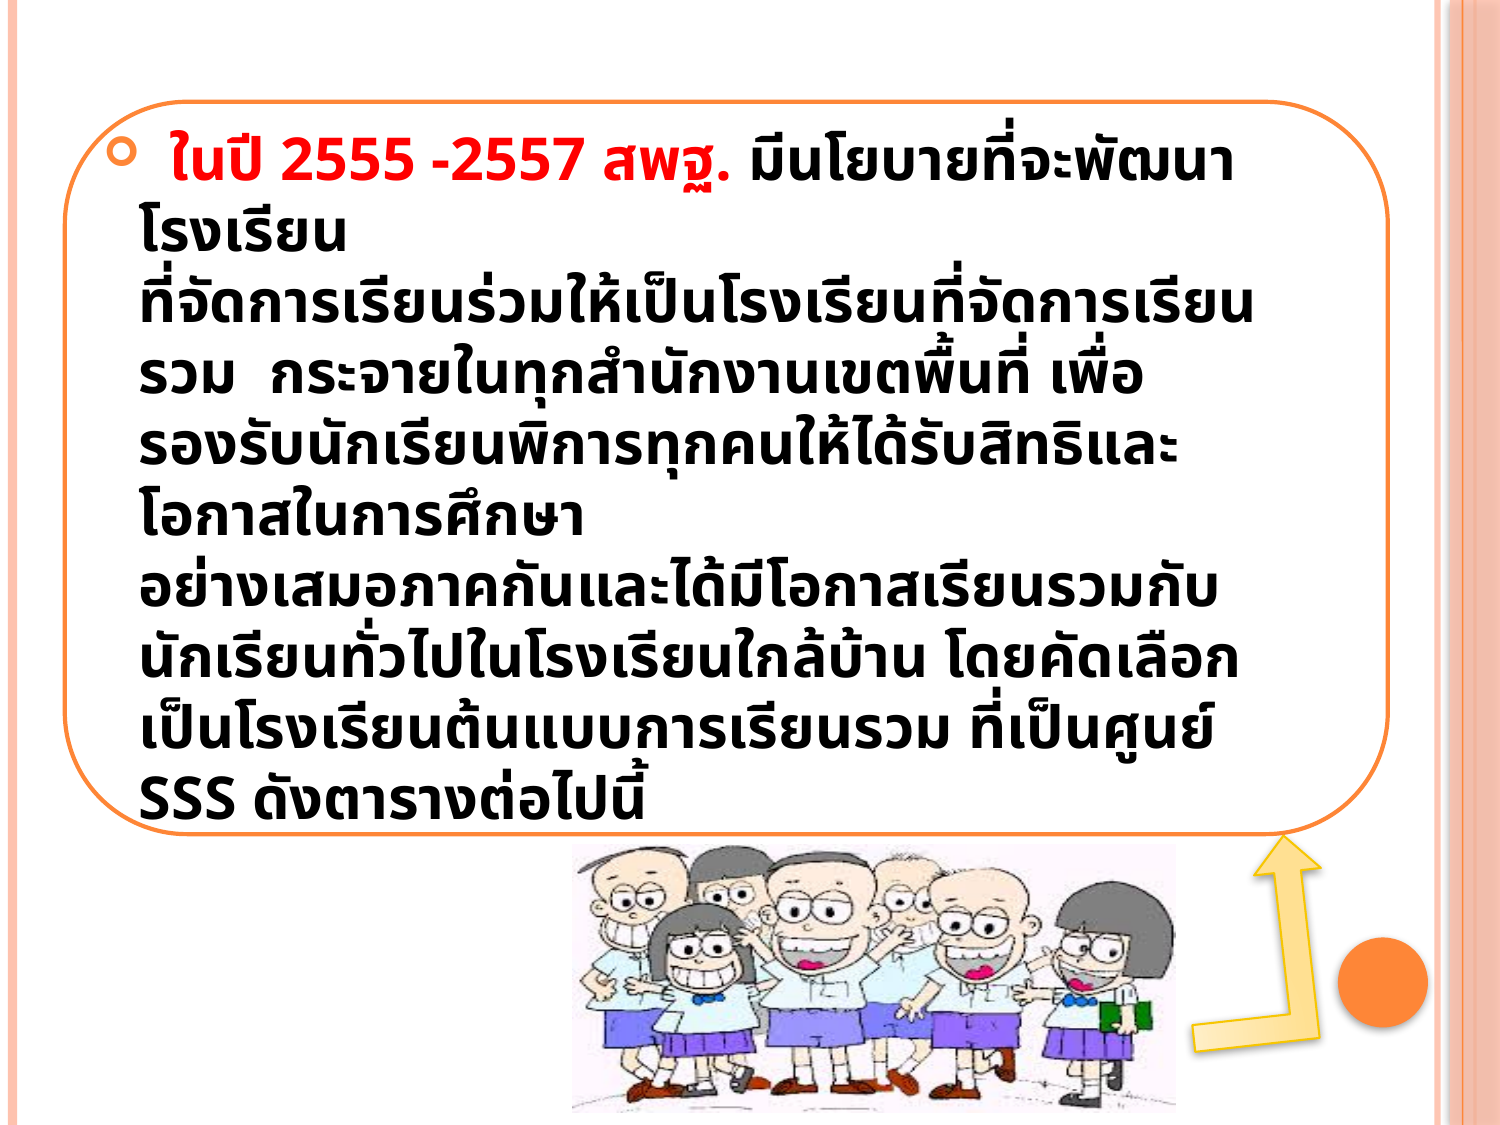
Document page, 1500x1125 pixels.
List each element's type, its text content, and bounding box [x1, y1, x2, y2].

list ในปี 2555 -2557 สพฐ. มีนโยบายที่จะพัฒนาโรงเรียน ที่จัดการเรียนร่วมให้เป็นโรงเรียนที่จัดการเรียนรวม กระจายในทุกสำนักงานเขตพื้นที่ เพื่อรองรับนักเรียนพิการทุกคนให้ได้รับสิทธิและโอกาสในการศึกษา อย่างเสมอภาคกันและได้มีโอกาสเรียนรวมกับนักเรียนทั่วไปในโรงเรียนใกล้บ้าน โดยคัดเลือกเป็นโรงเรียนต้นแบบการเรียนรวม ที่เป็นศูนย์ SSS ดังตารางต่อไปนี้ [88, 113, 1314, 914]
text_box [130, 99, 1390, 827]
picture [572, 843, 1176, 1114]
text_box [62, 148, 88, 788]
text_box [1191, 834, 1322, 1053]
